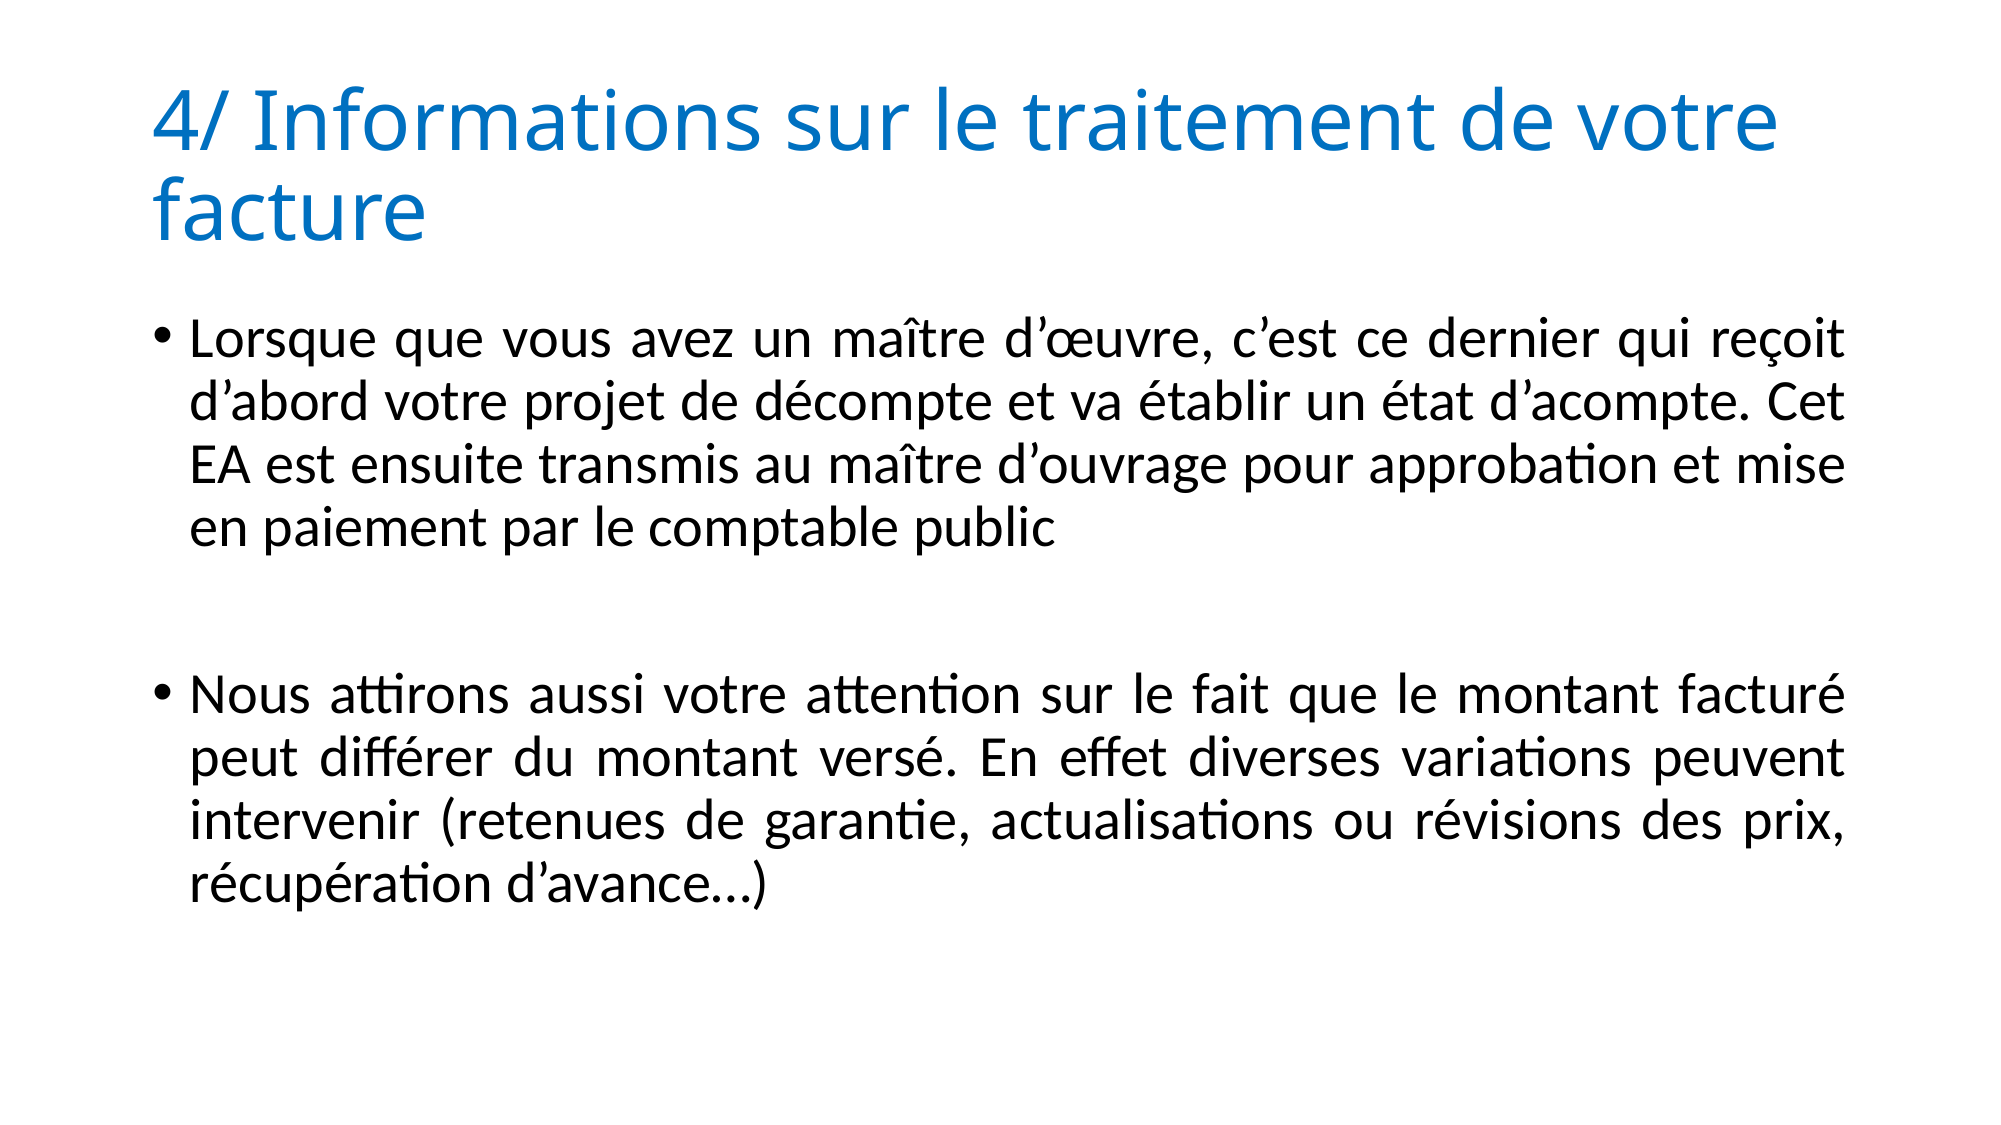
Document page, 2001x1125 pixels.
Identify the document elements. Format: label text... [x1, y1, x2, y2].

title 4/ Informations sur le traitement de votre facture [137, 59, 1863, 278]
list Lorsque que vous avez un maître d’œuvre, c’est ce dernier qui reçoit d’abord votre projet de décompte et va établir un état d’acompte. Cet EA est ensuite transmis au maître d’ouvrage pour approbation et mise en paiement par le comptable public Nous attirons aussi votre attention sur le fait que le montant facturé peut différer du montant versé. En effet diverses variations peuvent intervenir (retenues de garantie, actualisations ou révisions des prix, récupération d’avance…) [137, 299, 1863, 1014]
